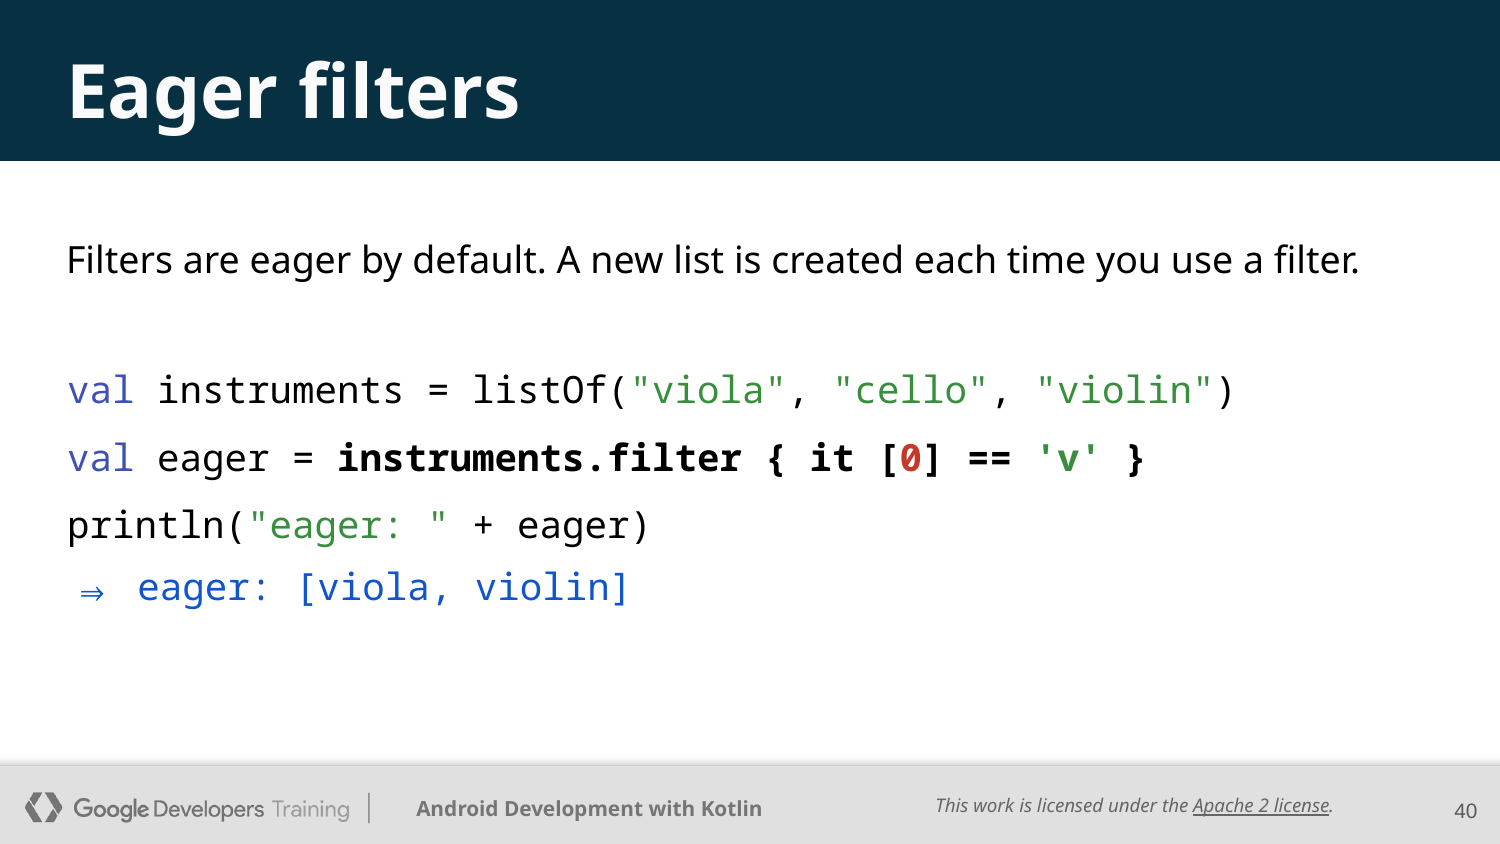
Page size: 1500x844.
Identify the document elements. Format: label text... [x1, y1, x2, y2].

list Filters are eager by default. A new list is created each time you use a filter. [51, 214, 1449, 308]
text_box ⇒ eager: [viola, violin] [55, 547, 1410, 628]
slide_number ‹#› [1402, 777, 1493, 842]
picture [0, 161, 1500, 844]
title Eager filters [51, 28, 1449, 122]
text_box val instruments = listOf("viola", "cello", "violin") val eager = instruments.filter { it [0] == 'v' } println("eager: " + eager) [52, 328, 1441, 447]
